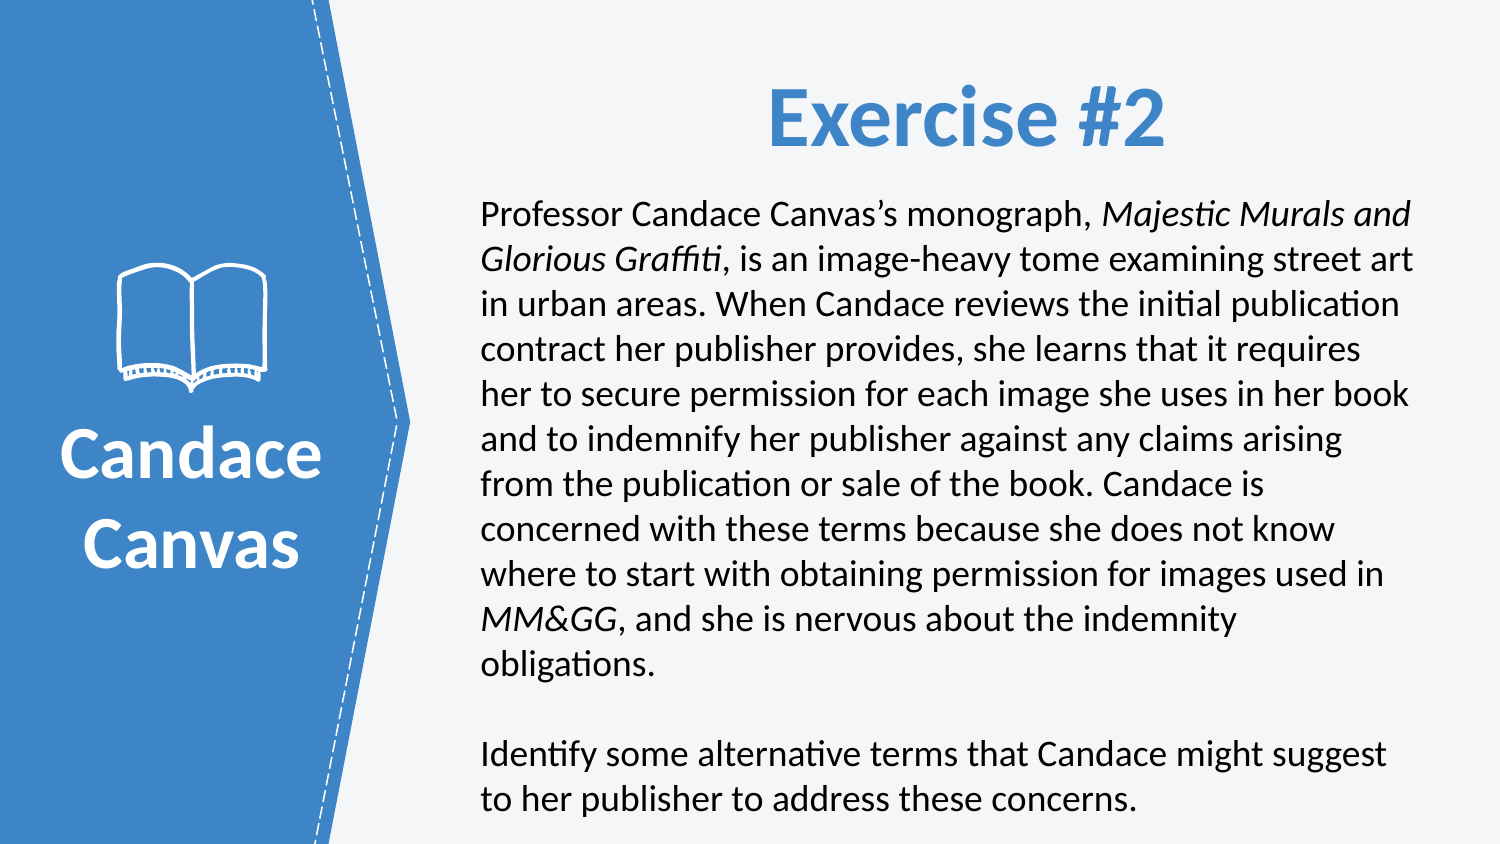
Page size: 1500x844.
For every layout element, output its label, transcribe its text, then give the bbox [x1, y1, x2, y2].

text_box Professor Candace Canvas’s monograph, Majestic Murals and Glorious Graffiti, is an image-heavy tome examining street art in urban areas. When Candace reviews the initial publication contract her publisher provides, she learns that it requires her to secure permission for each image she uses in her book and to indemnify her publisher against any claims arising from the publication or sale of the book. Candace is concerned with these terms because she does not know where to start with obtaining permission for images used in MM&GG, and she is nervous about the indemnity obligations. Identify some alternative terms that Candace might suggest to her publisher to address these concerns. [465, 179, 1434, 776]
text_box [116, 262, 268, 393]
text_box Exercise #2 [435, 26, 1500, 179]
text_box Candace Canvas [0, 364, 384, 599]
